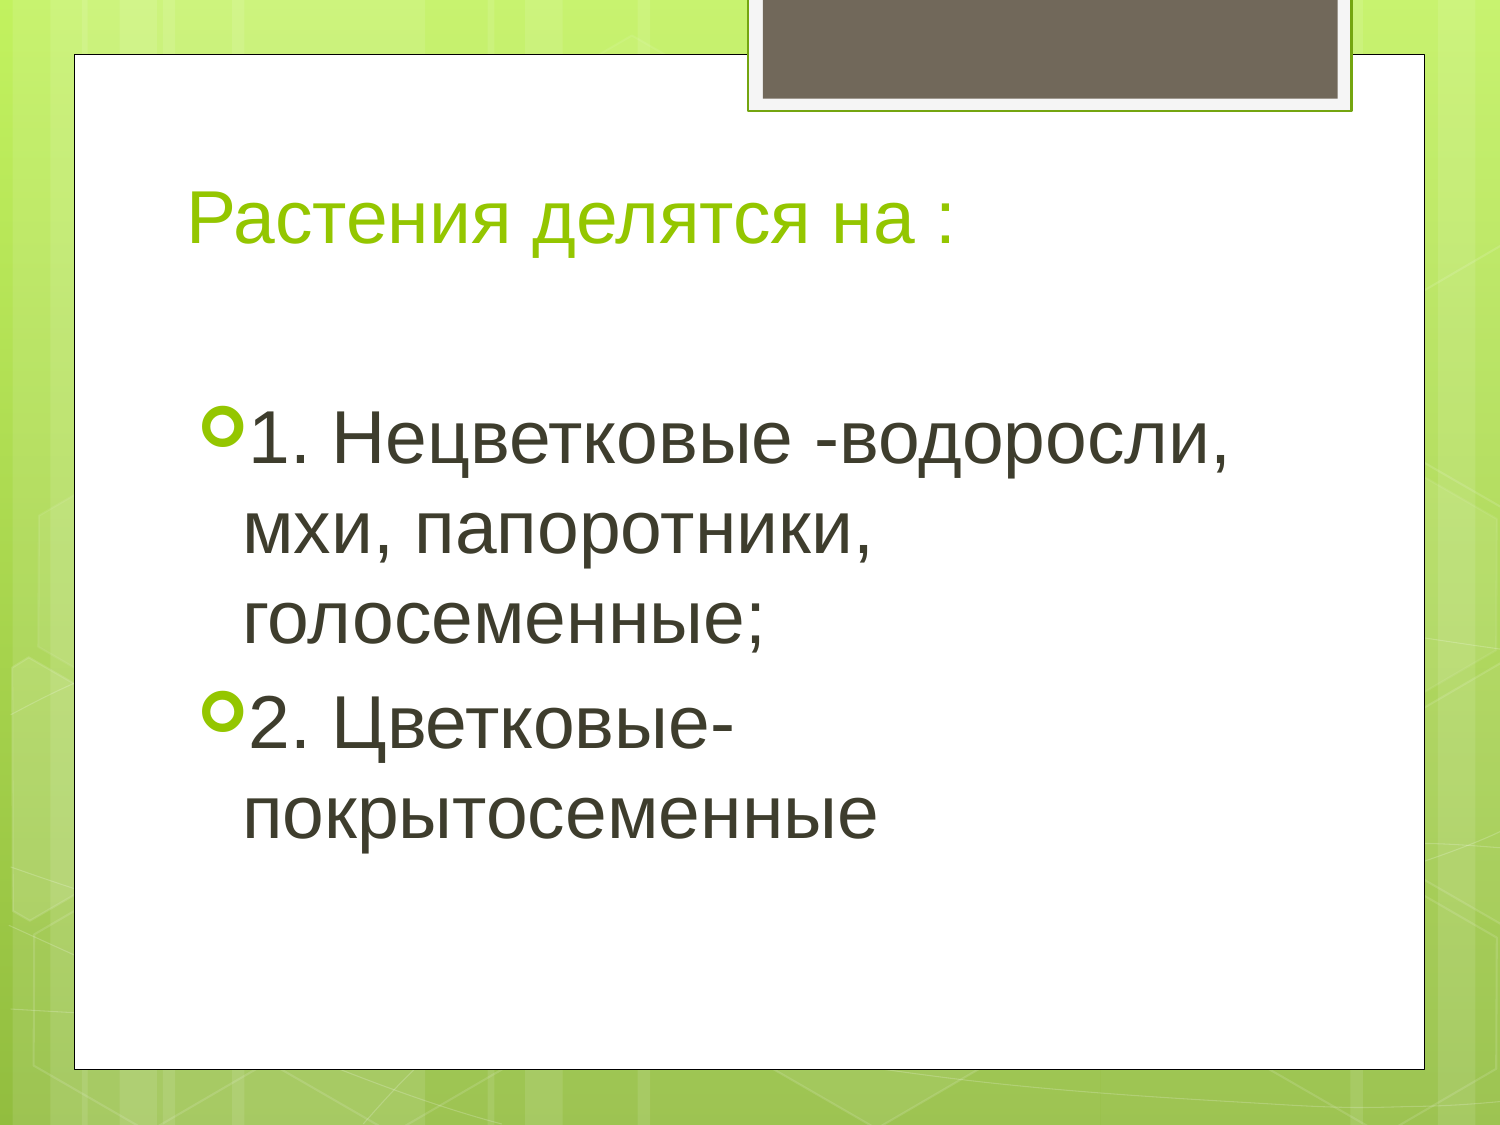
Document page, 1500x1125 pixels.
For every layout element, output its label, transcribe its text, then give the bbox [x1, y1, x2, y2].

list 1. Нецветковые -водоросли, мхи, папоротники, голосеменные; 2. Цветковые- покрытосеменные [170, 380, 1284, 957]
title Растения делятся на : [170, 168, 1324, 357]
